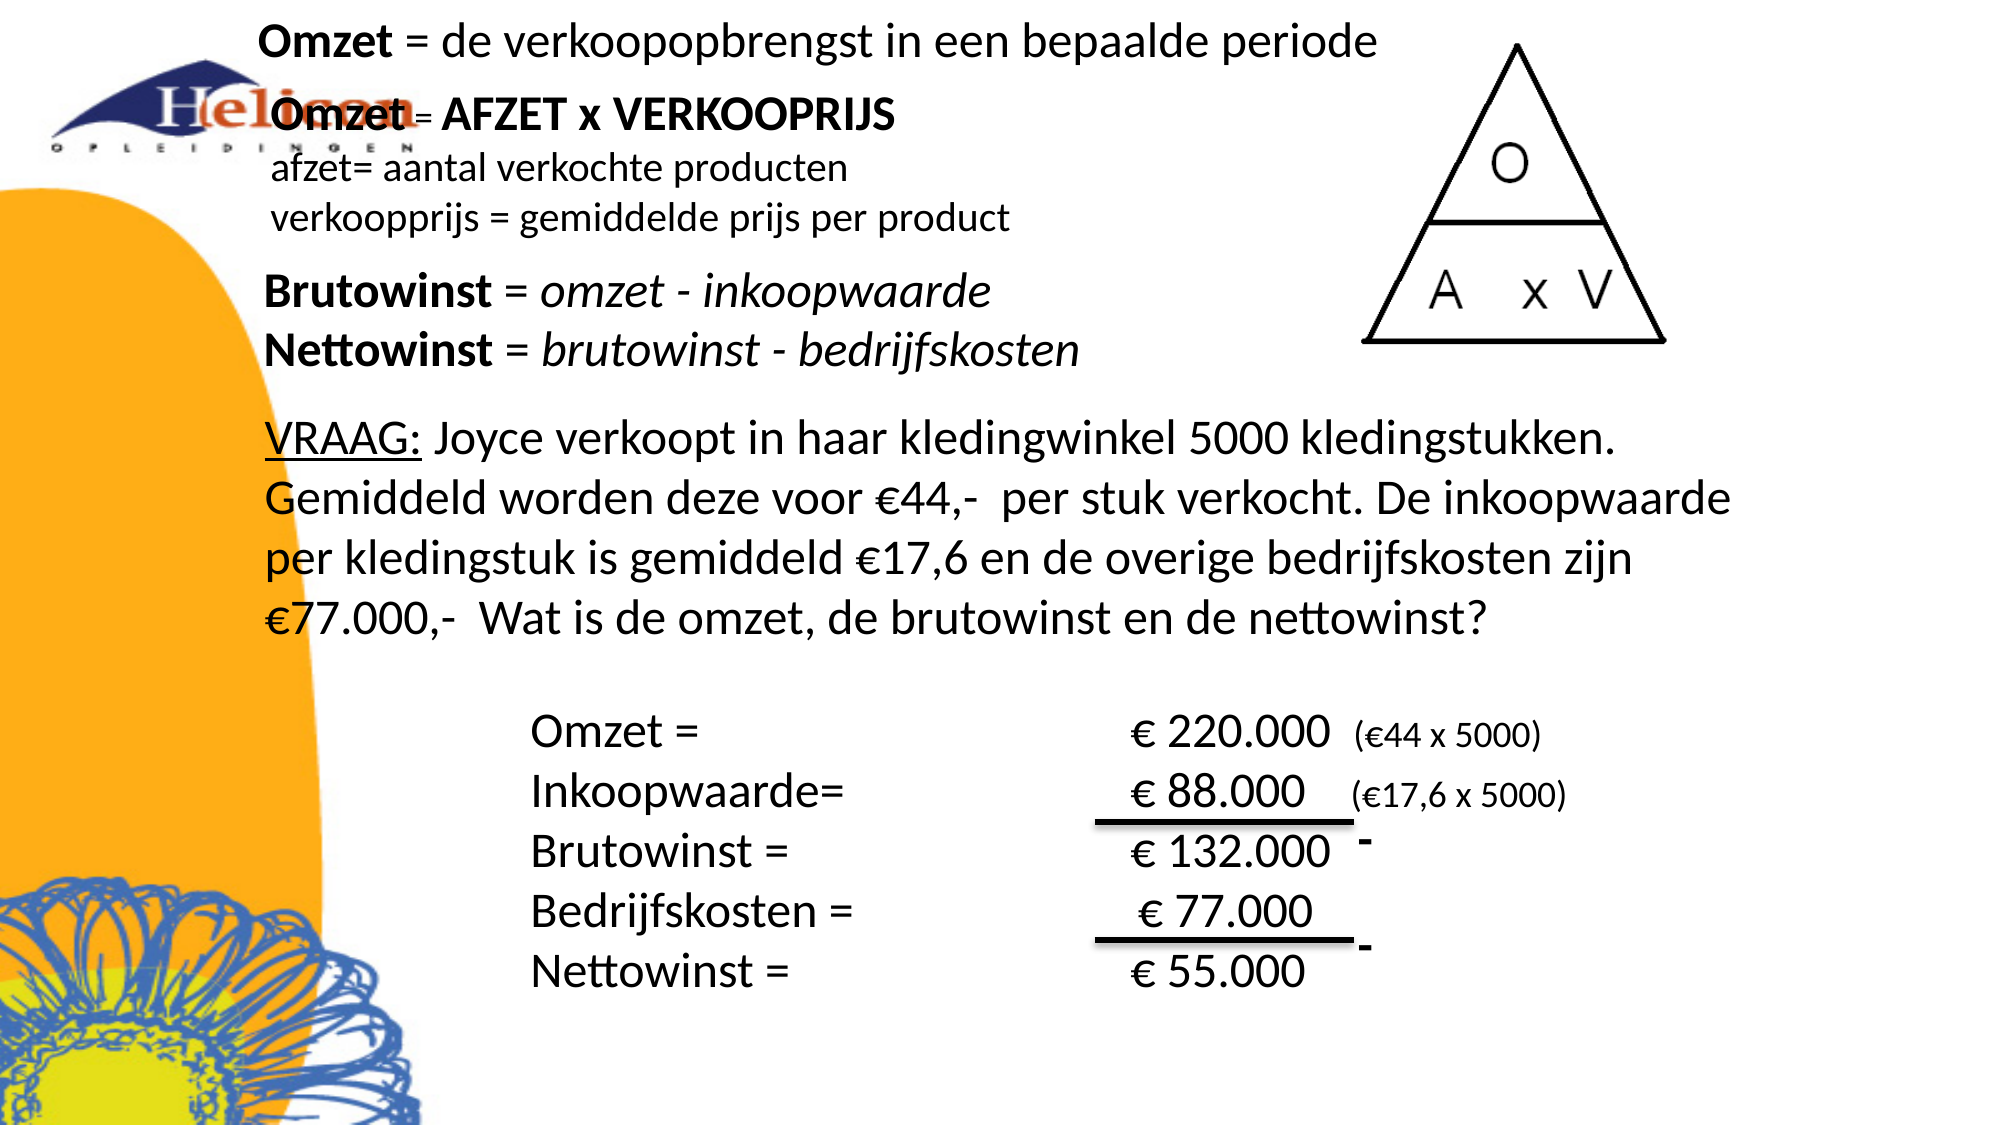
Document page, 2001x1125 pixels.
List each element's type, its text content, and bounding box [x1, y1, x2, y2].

picture [0, 0, 2001, 1125]
text_box VRAAG: Joyce verkoopt in haar kledingwinkel 5000 kledingstukken. Gemiddeld worden deze voor €44,- per stuk verkocht. De inkoopwaarde per kledingstuk is gemiddeld €17,6 en de overige bedrijfskosten zijn €77.000,- Wat is de omzet, de brutowinst en de nettowinst? [249, 397, 1750, 652]
text_box Omzet = de verkoopopbrengst in een bepaalde periode [243, 0, 2000, 75]
text_box - [1342, 798, 1414, 874]
text_box Nettowinst = brutowinst - bedrijfskosten [248, 308, 1224, 384]
text_box Omzet = AFZET x VERKOOPRIJS afzet= aantal verkochte producten verkoopprijs = gemiddelde prijs per product [255, 72, 1301, 248]
text_box - [1342, 904, 1414, 980]
text_box Omzet = € 220.000 (€44 x 5000) Inkoopwaarde= € 88.000 (€17,6 x 5000) Brutowinst = € 132.000 Bedrijfskosten = € 77.000 Nettowinst = € 55.000 [515, 690, 1715, 1125]
text_box Brutowinst = omzet - inkoopwaarde [248, 249, 1129, 308]
